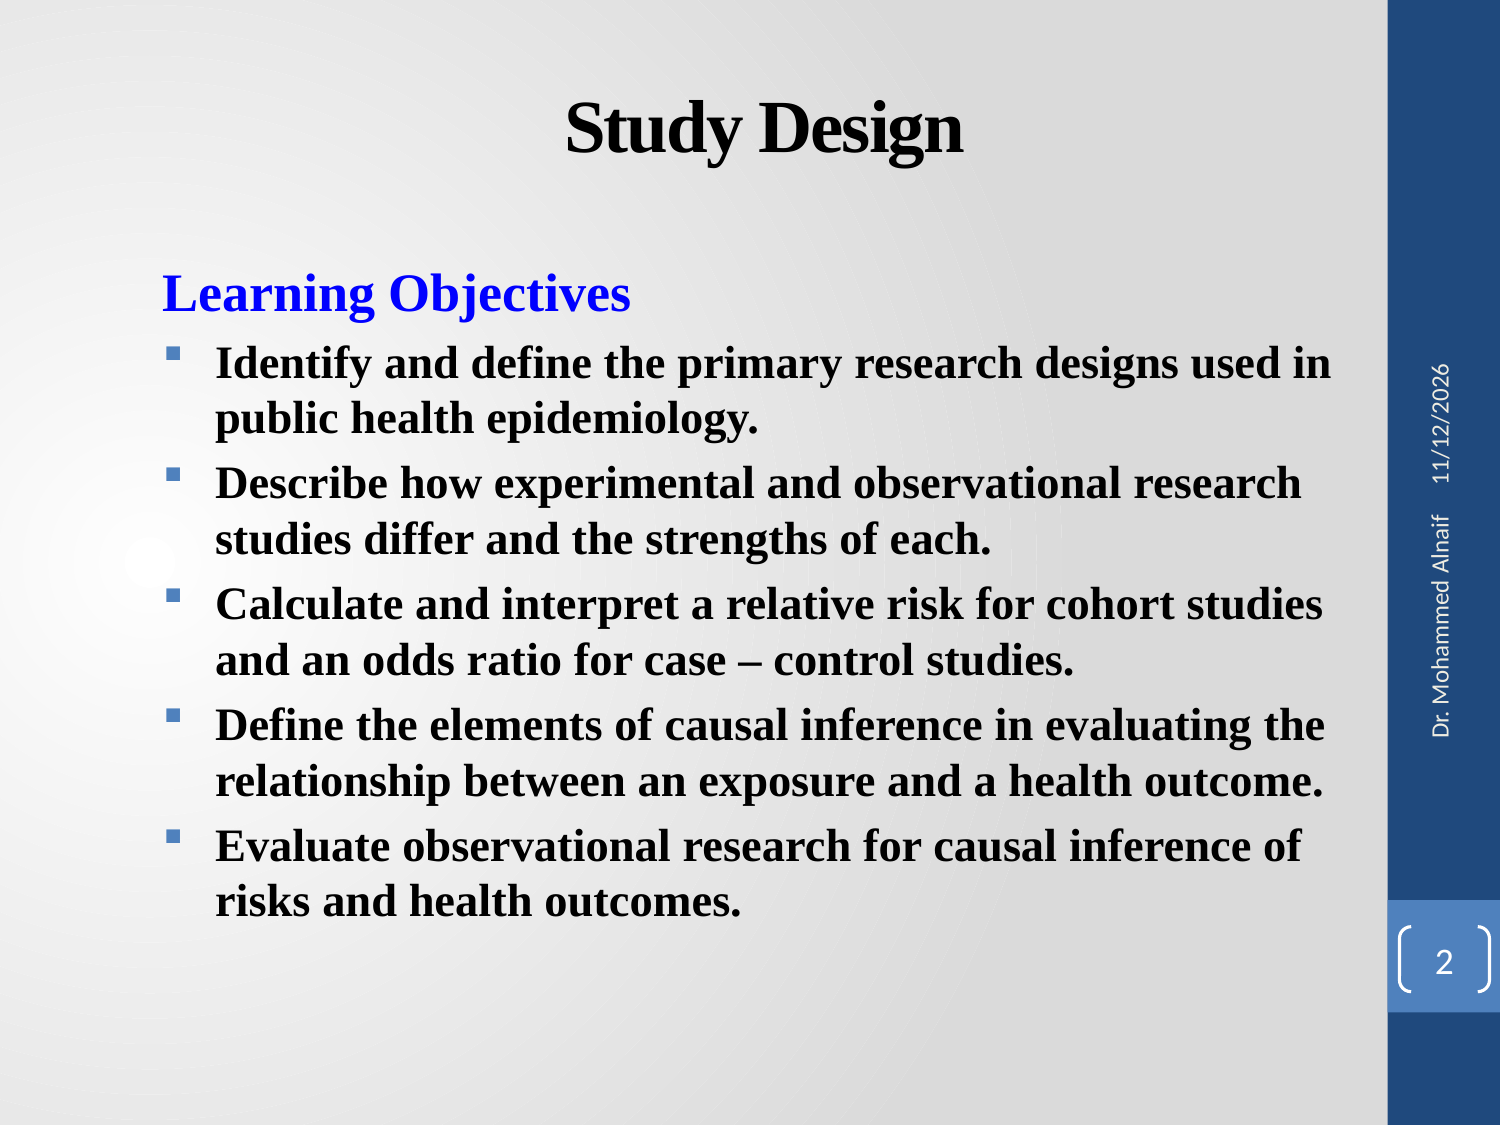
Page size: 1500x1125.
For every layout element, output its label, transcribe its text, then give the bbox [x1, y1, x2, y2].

footer Dr. Mohammed Alnaif [1408, 500, 1469, 889]
slide_number 2 [1397, 925, 1492, 994]
subtitle Learning Objectives Identify and define the primary research designs used in public health epidemiology. Describe how experimental and observational research studies differ and the strengths of each. Calculate and interpret a relative risk for cohort studies and an odds ratio for case – control studies. Define the elements of causal inference in evaluating the relationship between an exposure and a health outcome. Evaluate observational research for causal inference of risks and health outcomes. [147, 249, 1350, 988]
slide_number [1408, 100, 1469, 500]
title Study Design [112, 66, 1388, 175]
